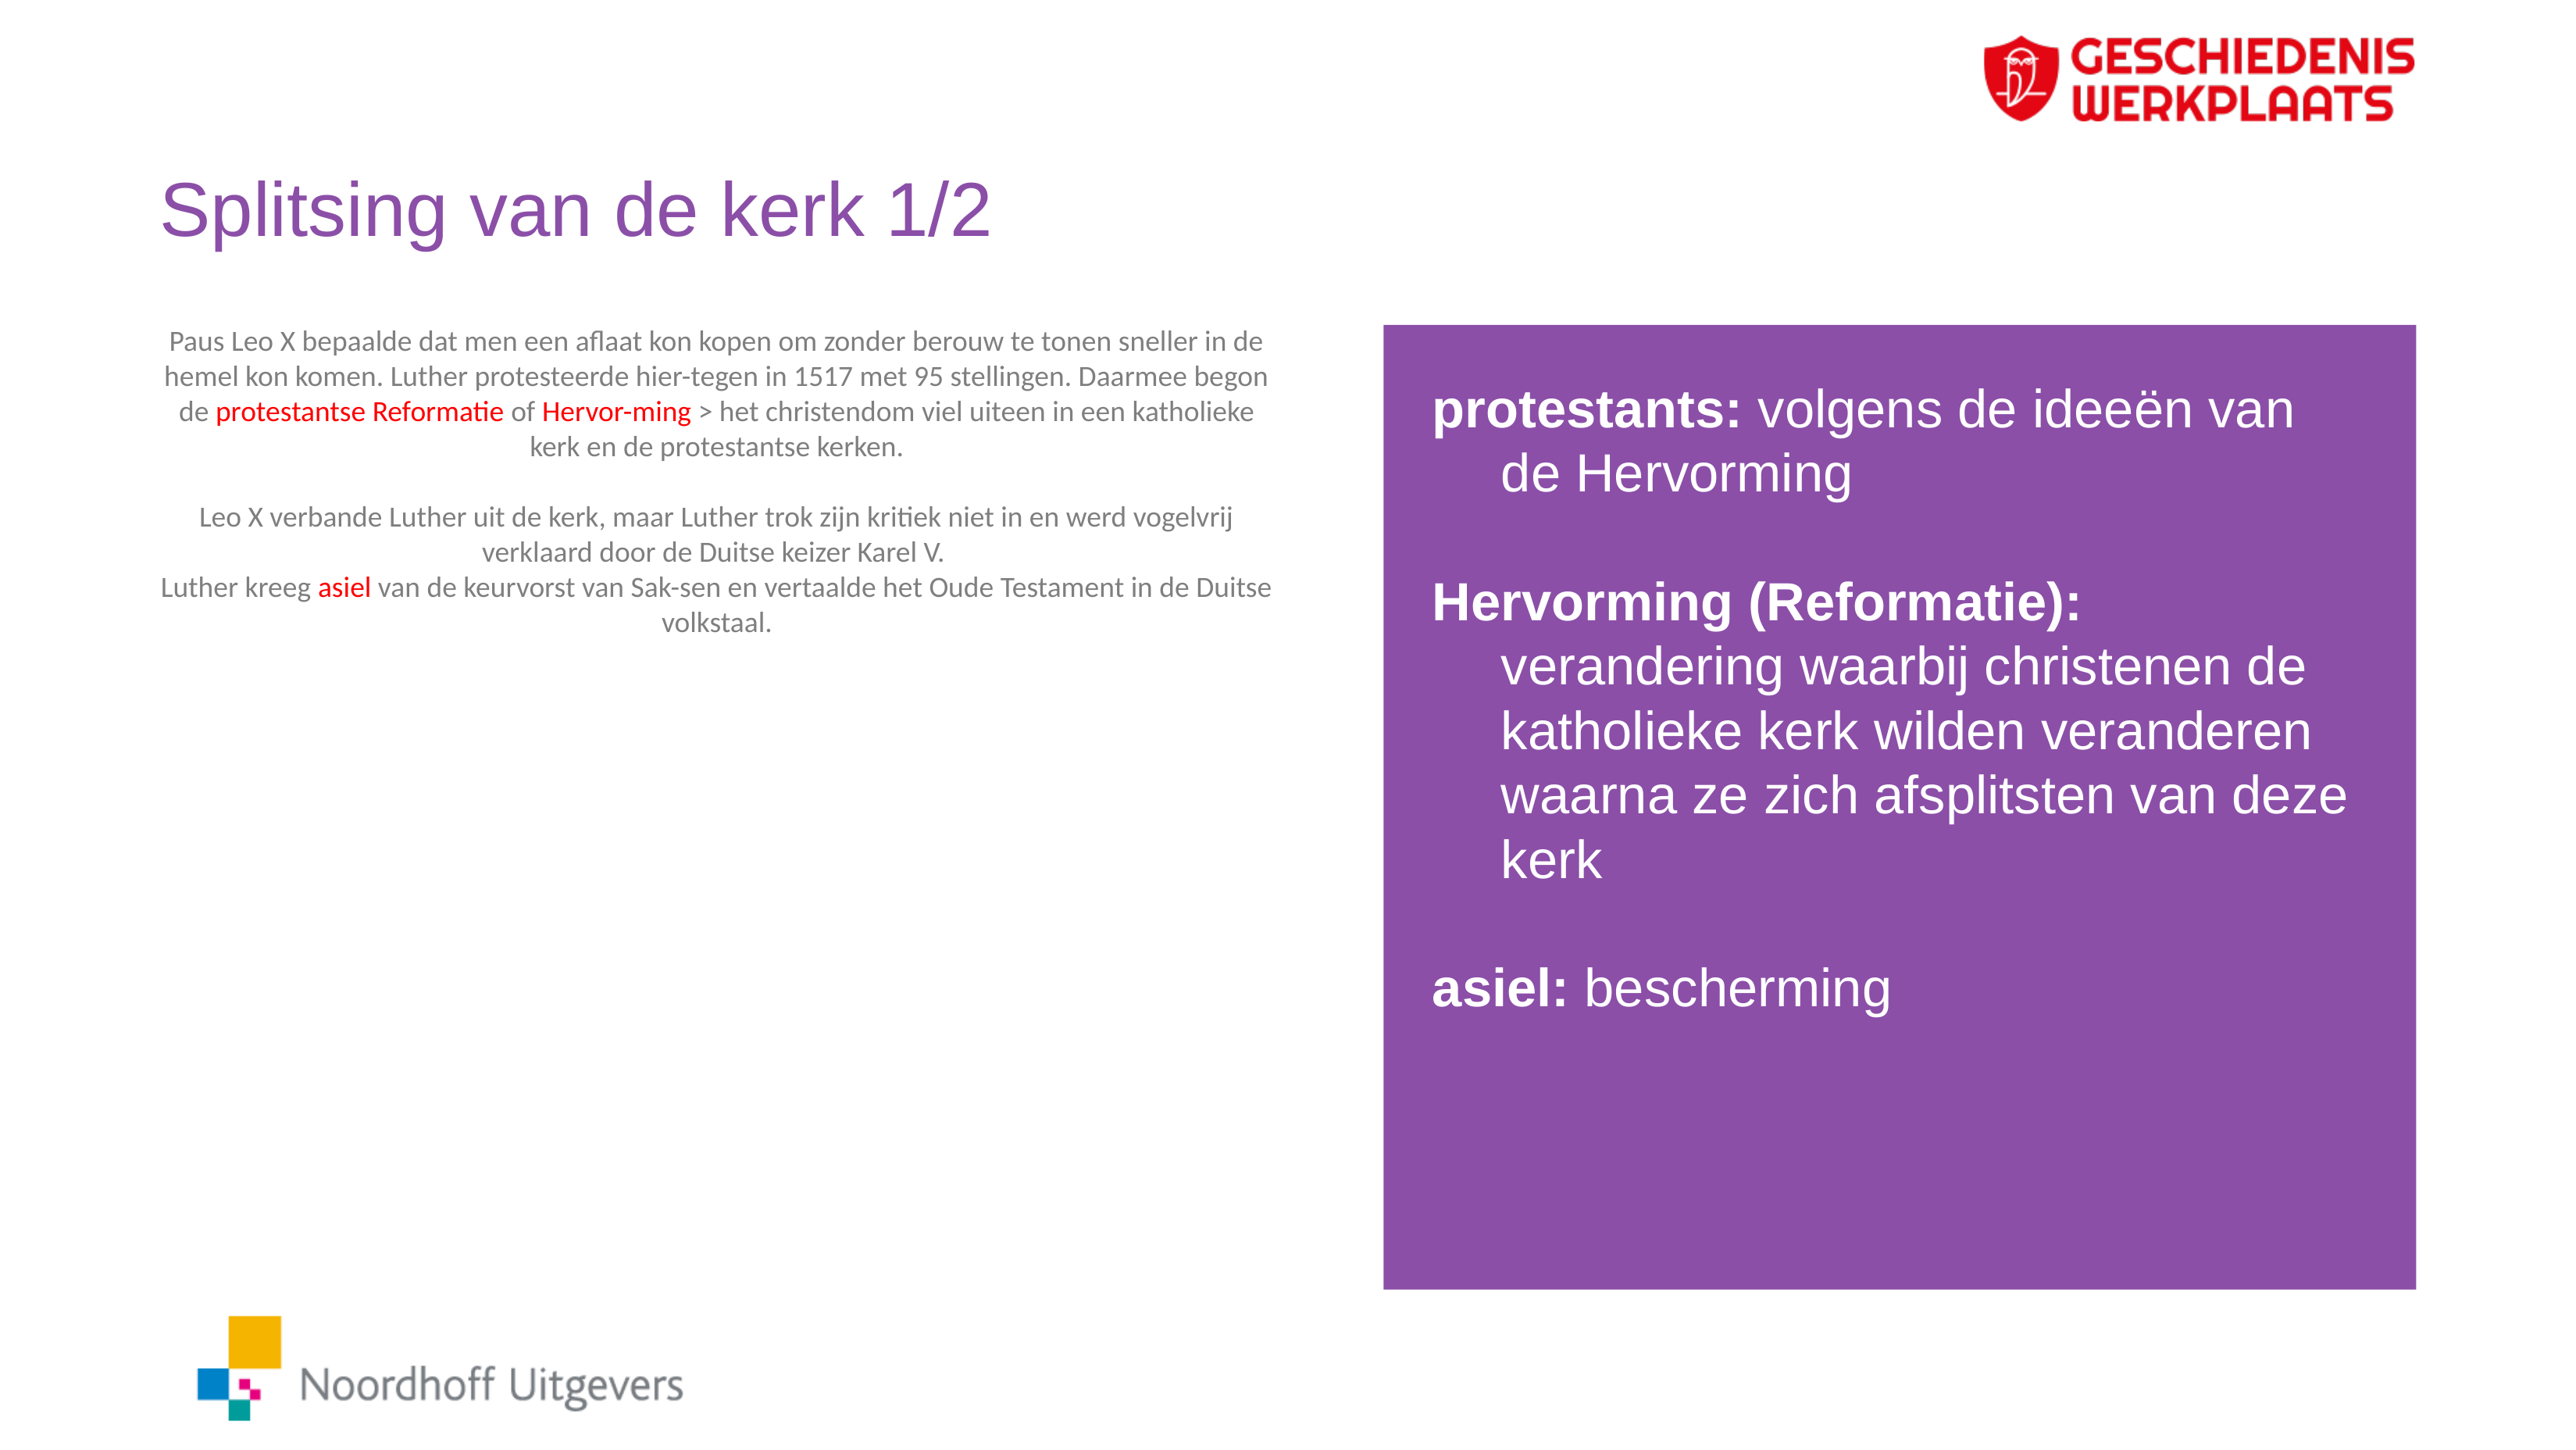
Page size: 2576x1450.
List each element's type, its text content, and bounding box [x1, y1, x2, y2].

list Paus Leo X bepaalde dat men een aflaat kon kopen om zonder berouw te tonen sneller in de hemel kon komen. Luther protesteerde hier-tegen in 1517 met 95 stellingen. Daarmee begon de protestantse Reformatie of Hervor-ming > het christendom viel uiteen in een katholieke kerk en de protestantse kerken. Leo X verbande Luther uit de kerk, maar Luther trok zijn kritiek niet in en werd vogelvrij verklaard door de Duitse keizer Karel V. Luther kreeg asiel van de keurvorst van Sak-sen en vertaalde het Oude Testament in de Duitse volkstaal. [159, 322, 1288, 1288]
title Splitsing van de kerk 1/2 [159, 159, 2416, 266]
picture [159, 1288, 802, 1449]
text_box protestants: volgens de ideeën van de Hervorming Hervorming (Reformatie): verandering waarbij christenen de katholieke kerk wilden veranderen waarna ze zich afsplitsten van deze kerk asiel: bescherming [1383, 324, 2417, 1290]
picture [1610, 0, 2576, 161]
